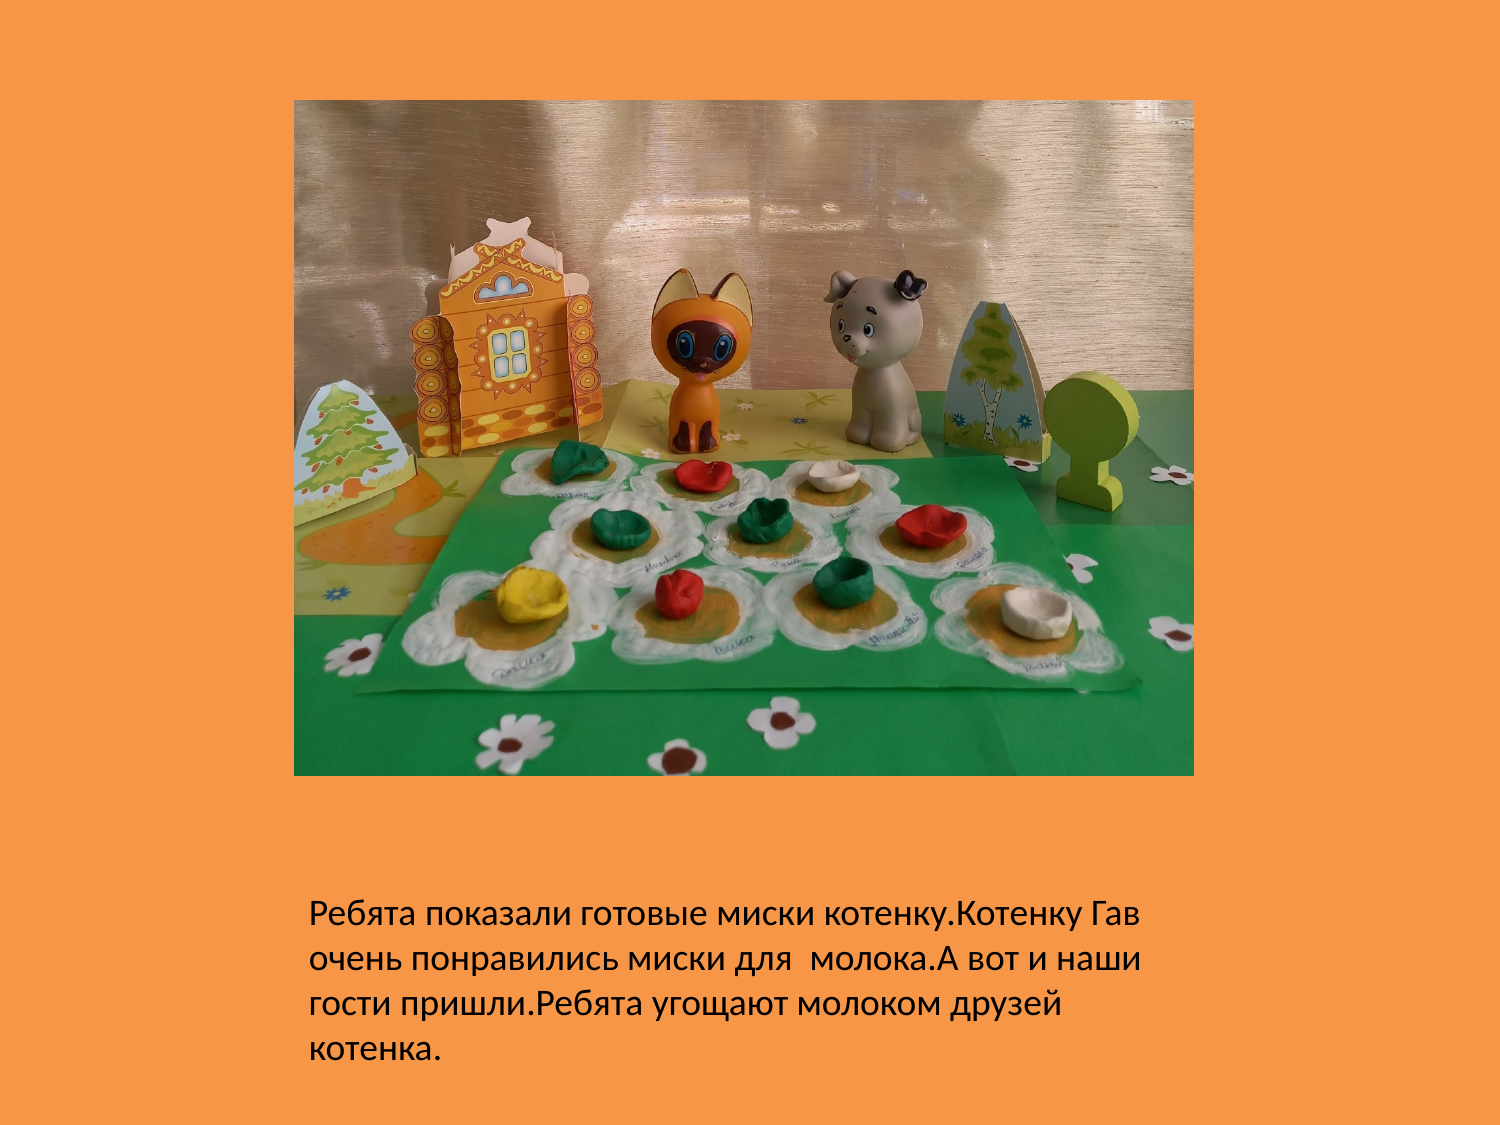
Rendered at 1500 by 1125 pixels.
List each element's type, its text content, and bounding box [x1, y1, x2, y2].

list Ребята показали готовые миски котенку.Котенку Гав очень понравились миски для молока.А вот и наши гости пришли.Ребята угощают молоком друзей котенка. [294, 880, 1194, 1013]
picture [293, 100, 1195, 776]
